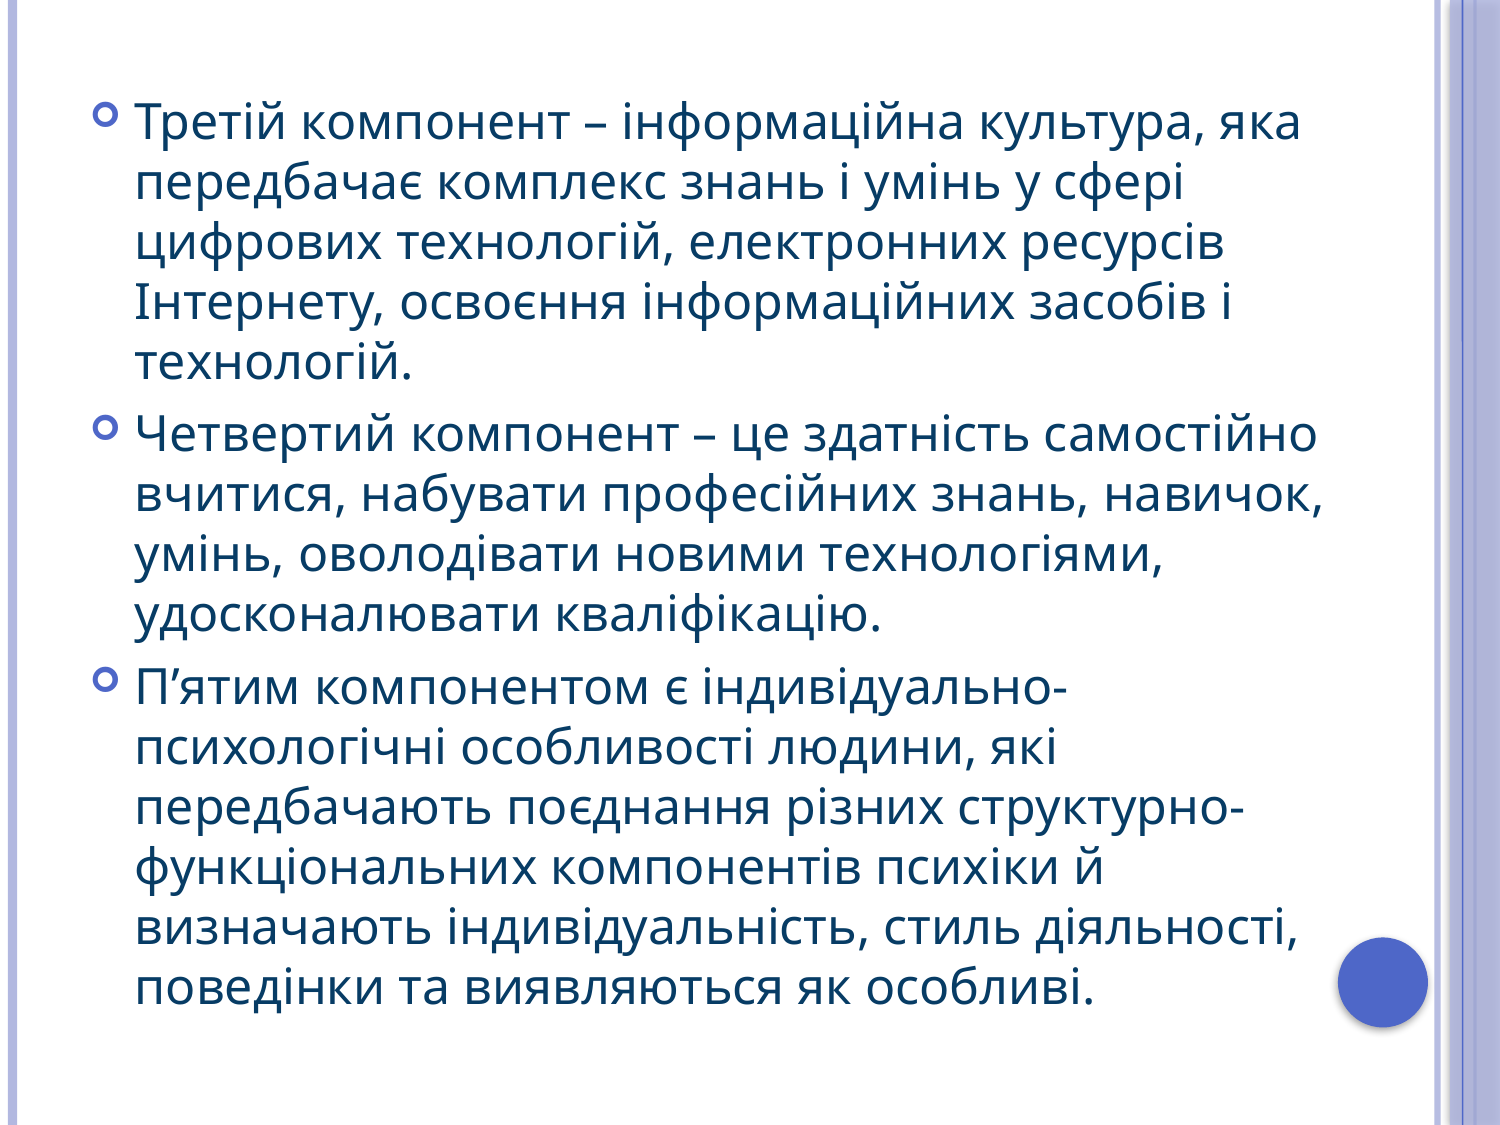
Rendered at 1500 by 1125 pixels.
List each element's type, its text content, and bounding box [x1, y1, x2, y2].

list Третій компонент – інформаційна культура, яка передбачає комплекс знань і умінь у сфері цифрових технологій, електронних ресурсів Інтернету, освоєння інформаційних засобів і технологій. Четвертий компонент – це здатність самостійно вчитися, набувати професійних знань, навичок, умінь, оволодівати новими технологіями, удосконалювати кваліфікацію. П’ятим компонентом є індивідуально-психологічні особливості людини, які передбачають поєднання різних структурно-функціональних компонентів психіки й визначають індивідуальність, стиль діяльності, поведінки та виявляються як особливі. [75, 82, 1372, 1062]
